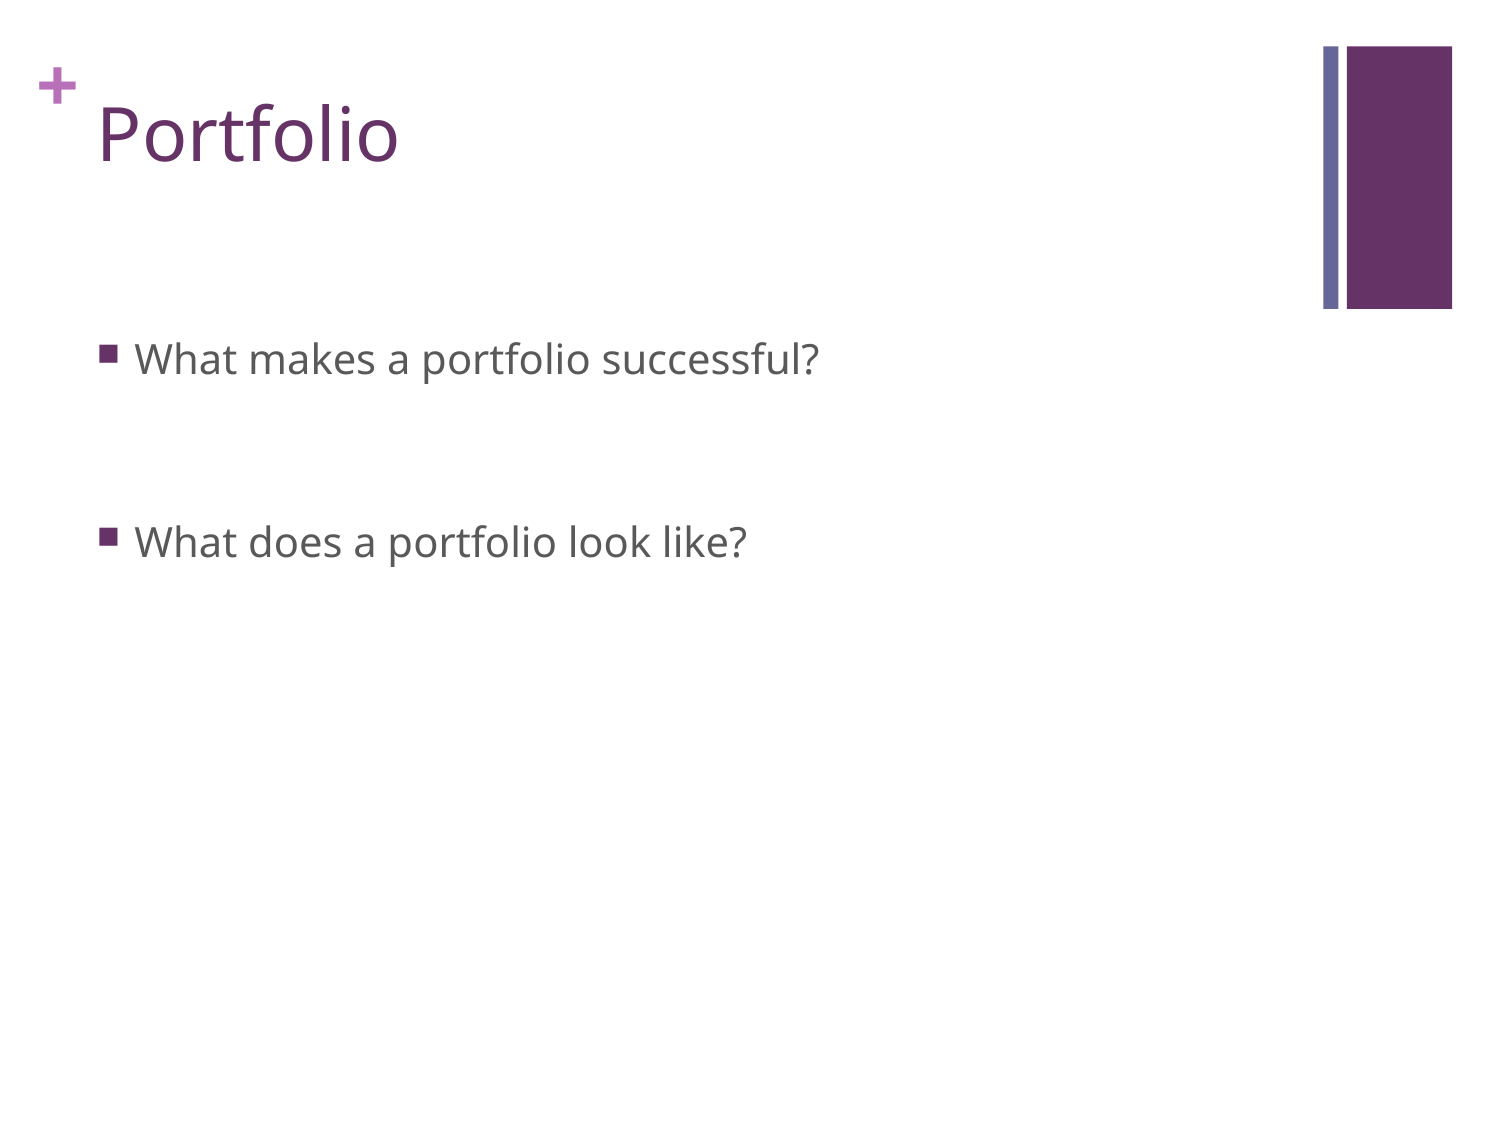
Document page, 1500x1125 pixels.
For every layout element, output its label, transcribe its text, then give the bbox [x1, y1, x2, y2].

list What makes a portfolio successful? What does a portfolio look like? [81, 324, 1322, 1005]
title Portfolio [81, 79, 1322, 263]
